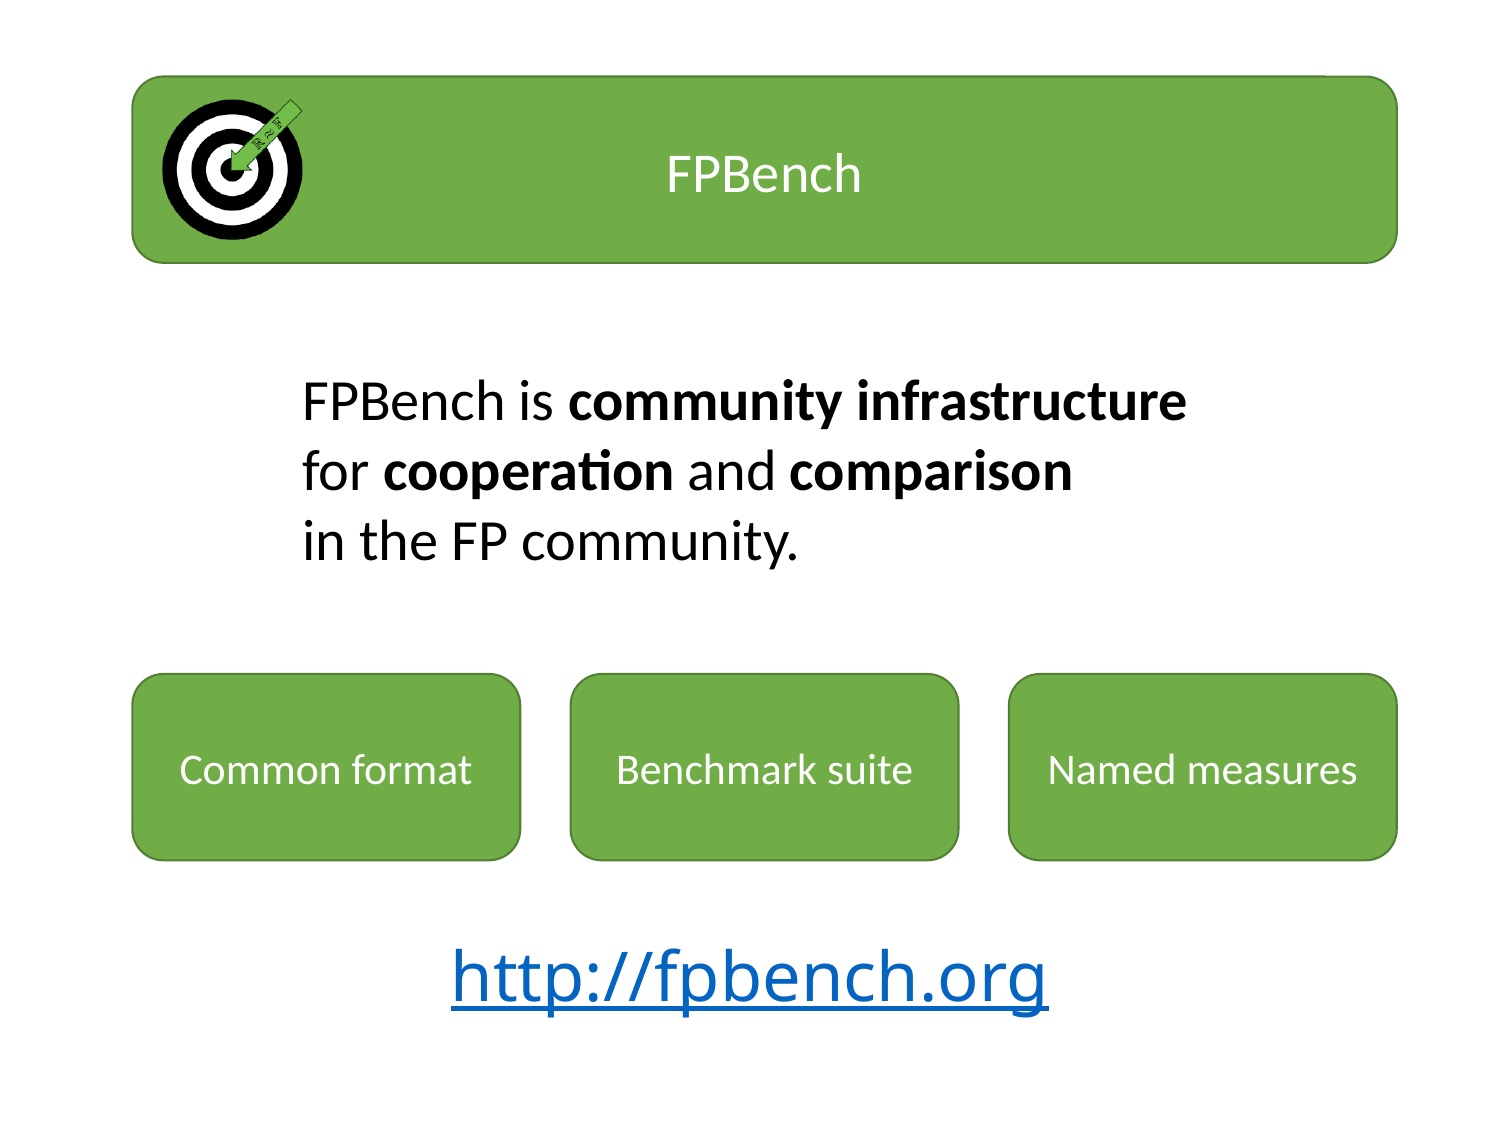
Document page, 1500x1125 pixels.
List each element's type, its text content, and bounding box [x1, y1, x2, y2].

text_box Named measures [1007, 672, 1398, 862]
text_box Common format [131, 672, 522, 862]
text_box FPBench [131, 75, 1398, 264]
text_box Benchmark suite [569, 672, 960, 862]
text_box FPBench is community infrastructure for cooperation and comparison in the FP community. [287, 354, 1242, 580]
text_box http://fpbench.org [103, 894, 1397, 1058]
picture [160, 97, 305, 242]
